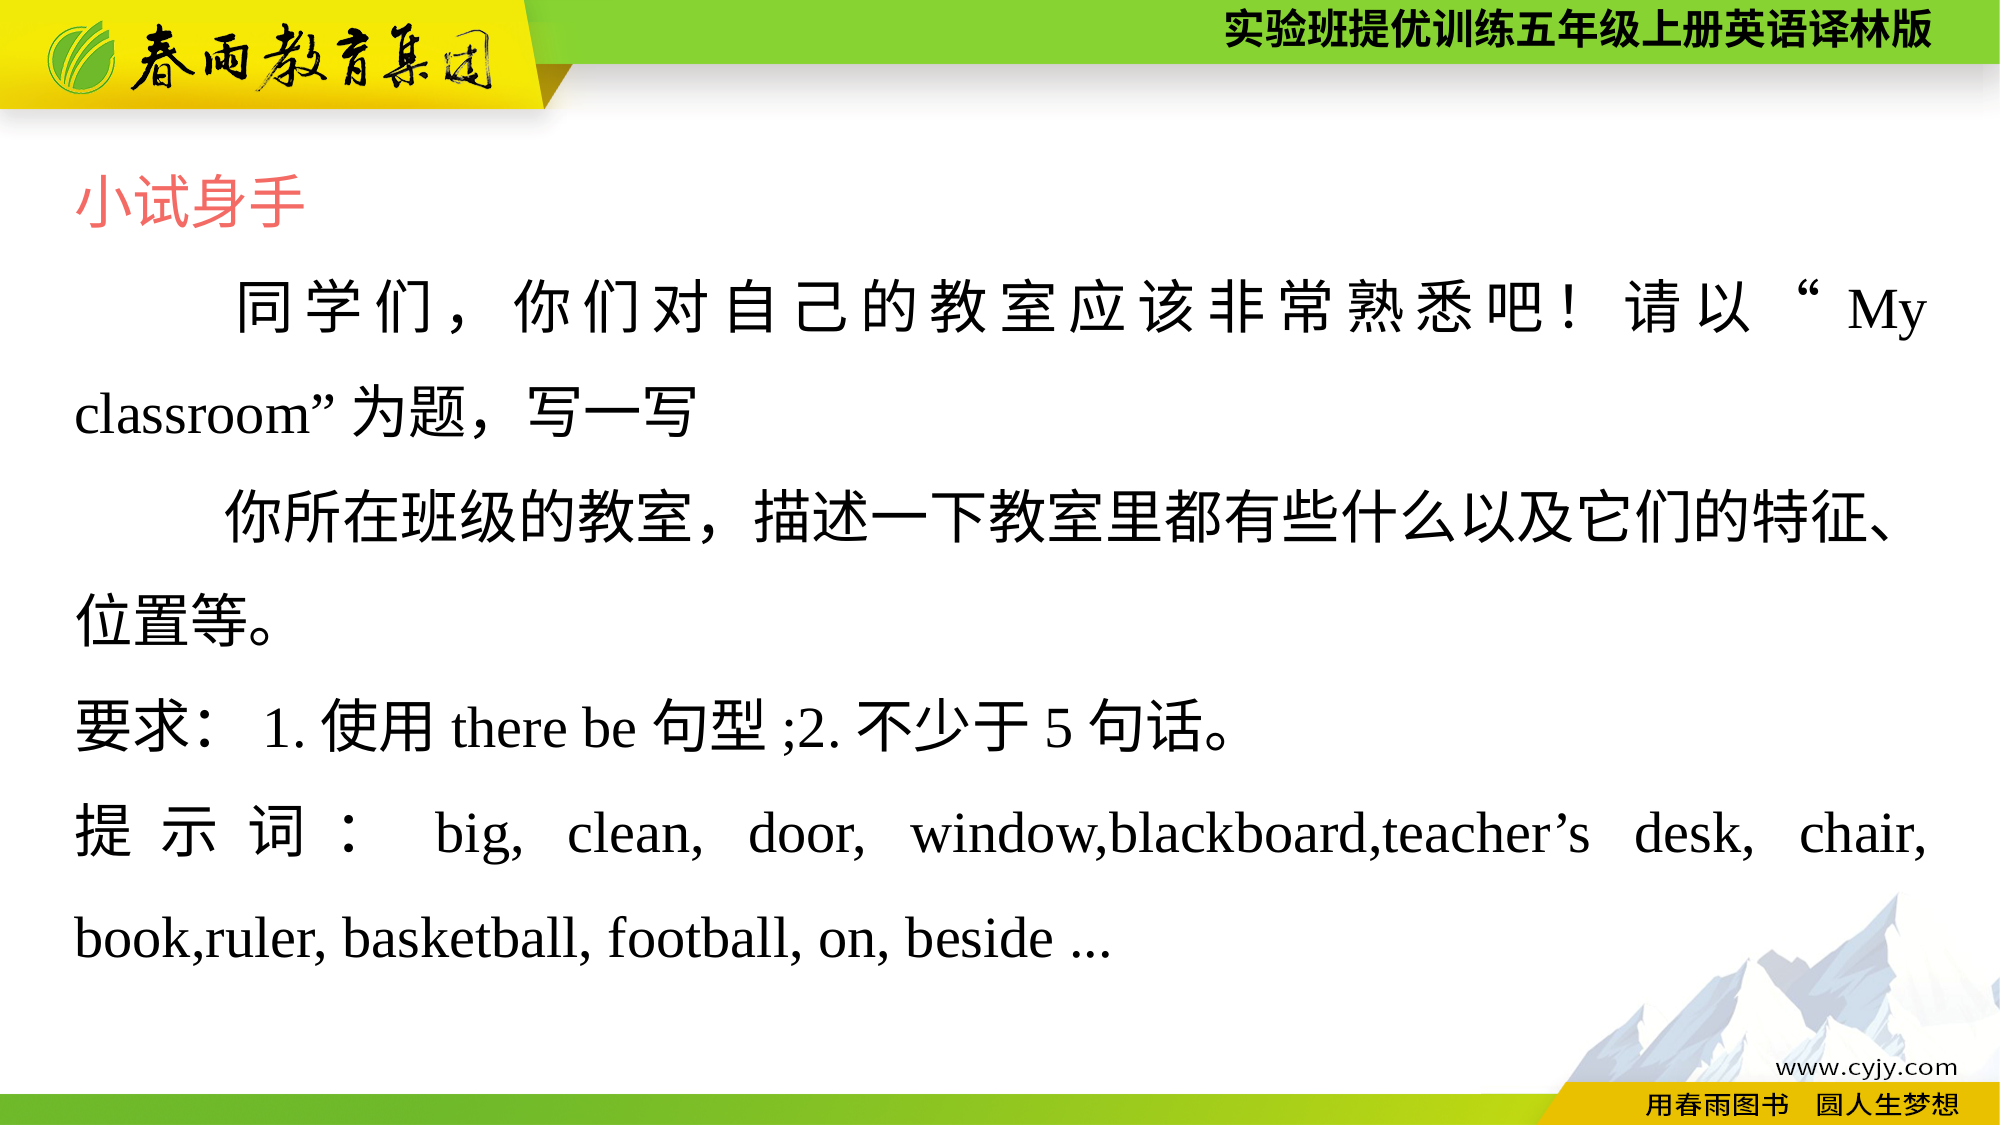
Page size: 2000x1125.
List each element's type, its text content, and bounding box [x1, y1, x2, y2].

list 小试身手 同学们，你们对自己的教室应该非常熟悉吧！请以“My classroom”为题，写一写 你所在班级的教室，描述一下教室里都有些什么以及它们的特征、位置等。 要求：1.使用there be句型;2.不少于5句话。 提示词：big, clean, door, window,blackboard,teacher’s desk, chair, book,ruler, basketball, football, on, beside ... [59, 122, 1944, 986]
picture [0, 0, 2000, 1125]
